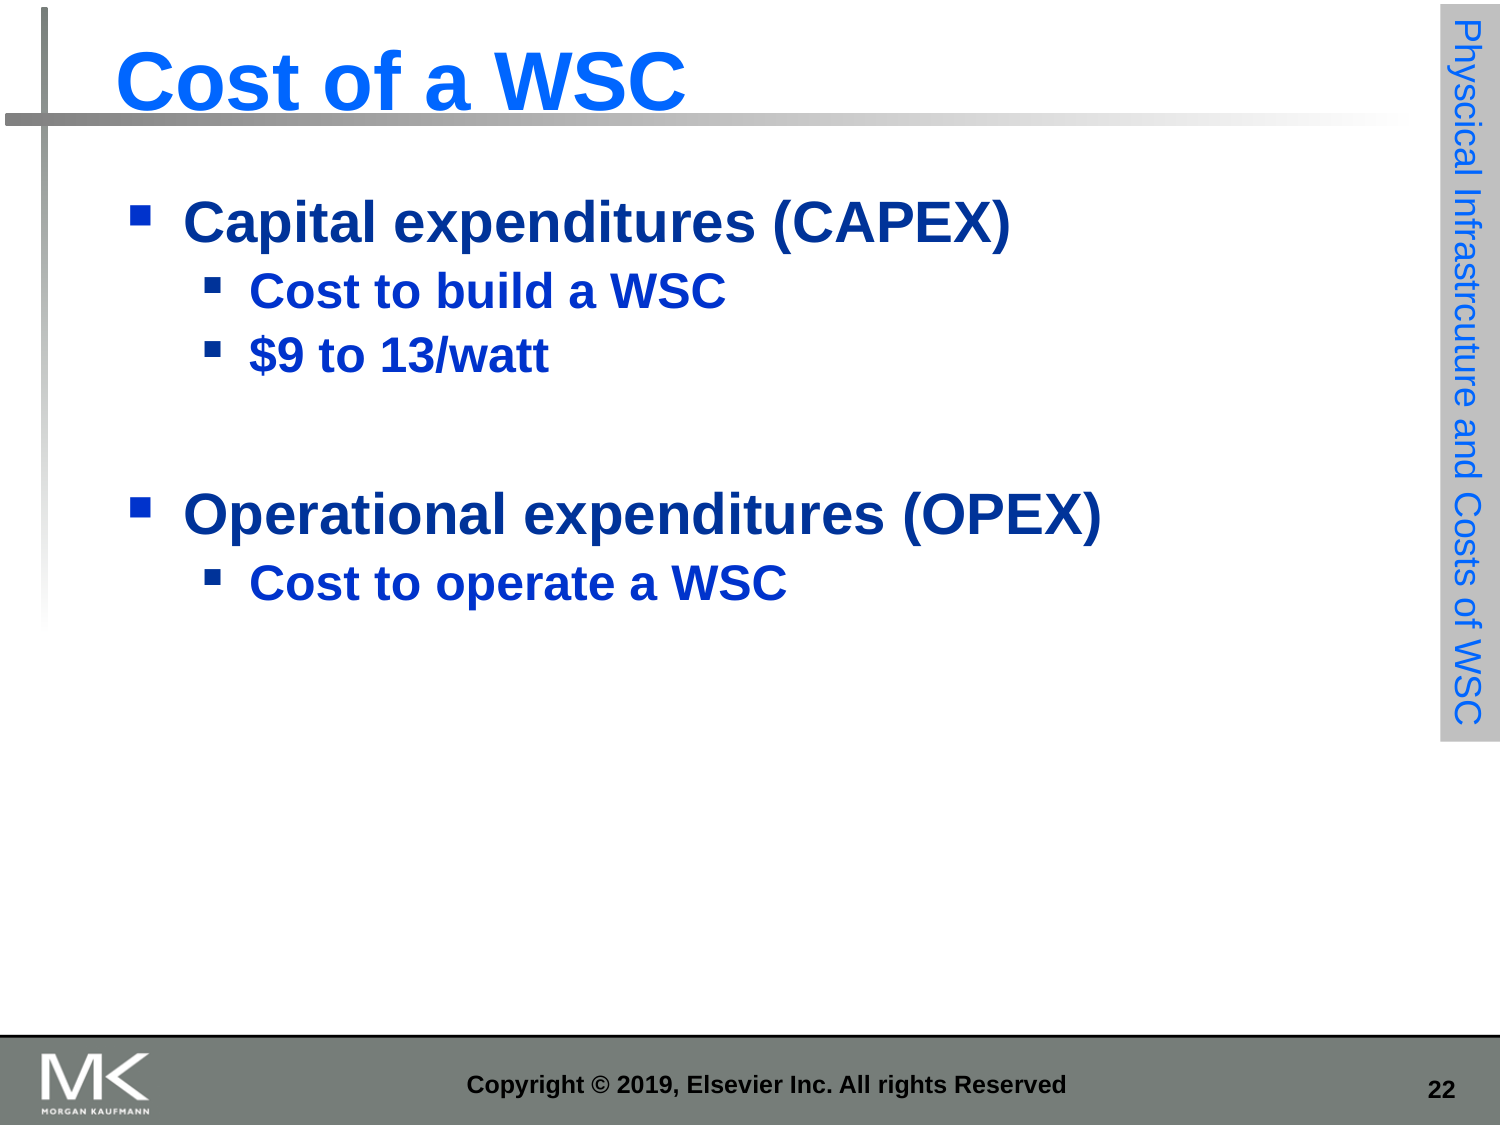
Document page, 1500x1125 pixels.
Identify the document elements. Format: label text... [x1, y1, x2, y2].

text_box Physcical Infrastrcuture and Costs of WSC [1440, 4, 1500, 742]
list Capital expenditures (CAPEX) Cost to build a WSC $9 to 13/watt Operational expenditures (OPEX) Cost to operate a WSC [111, 184, 1436, 1024]
footer Copyright © 2019, Elsevier Inc. All rights Reserved [170, 1046, 1365, 1106]
title Cost of a WSC [100, 17, 1440, 135]
picture [29, 1046, 160, 1123]
